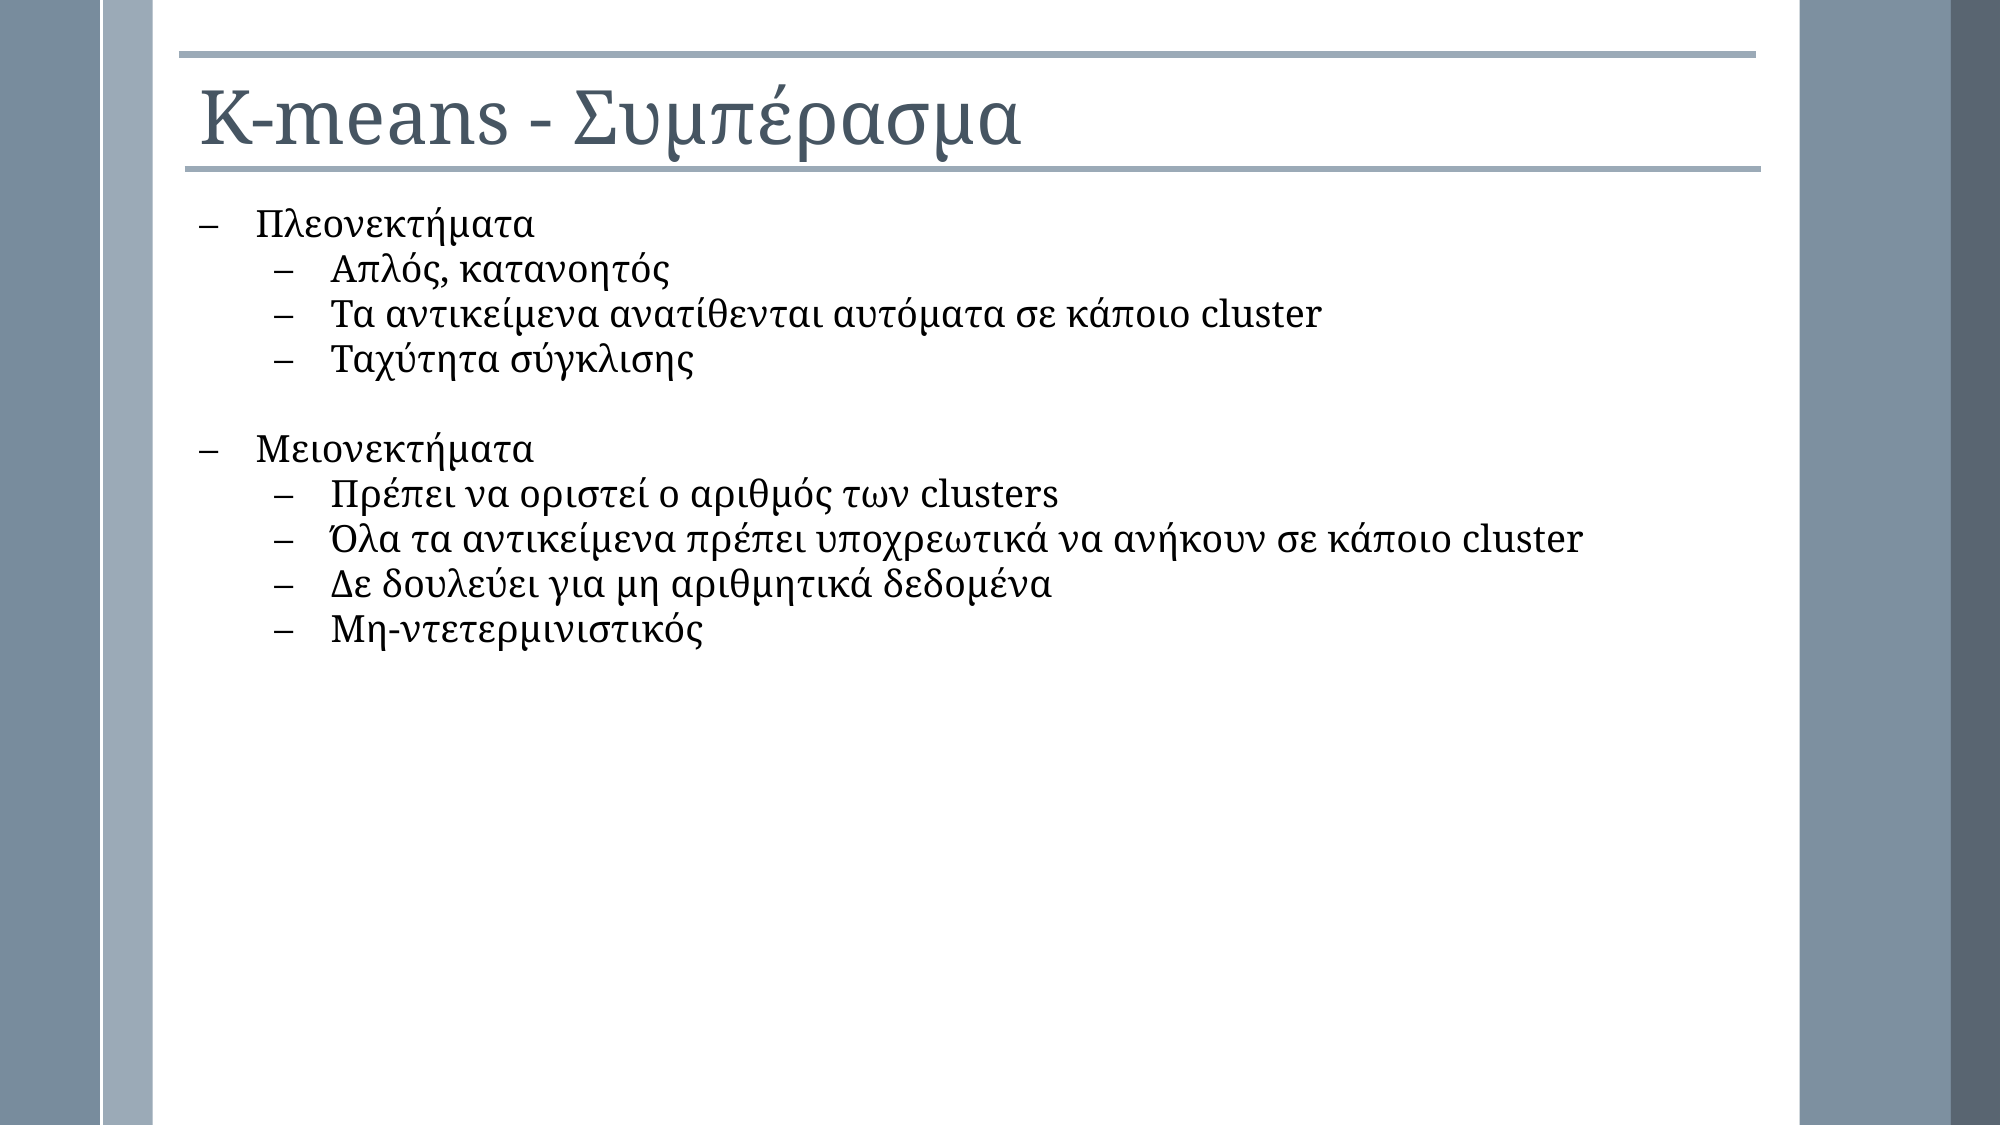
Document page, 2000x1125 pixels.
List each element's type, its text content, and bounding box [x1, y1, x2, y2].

text_box Πλεονεκτήματα Απλός, κατανοητός Τα αντικείμενα ανατίθενται αυτόματα σε κάποιο cluster Ταχύτητα σύγκλισης Μειονεκτήματα Πρέπει να οριστεί ο αριθμός των clusters Όλα τα αντικείμενα πρέπει υποχρεωτικά να ανήκουν σε κάποιο cluster Δε δουλεύει για μη αριθμητικά δεδομένα Μη-ντετερμινιστικός [184, 192, 1768, 703]
text_box K-means - Συμπέρασμα [184, 62, 1756, 167]
